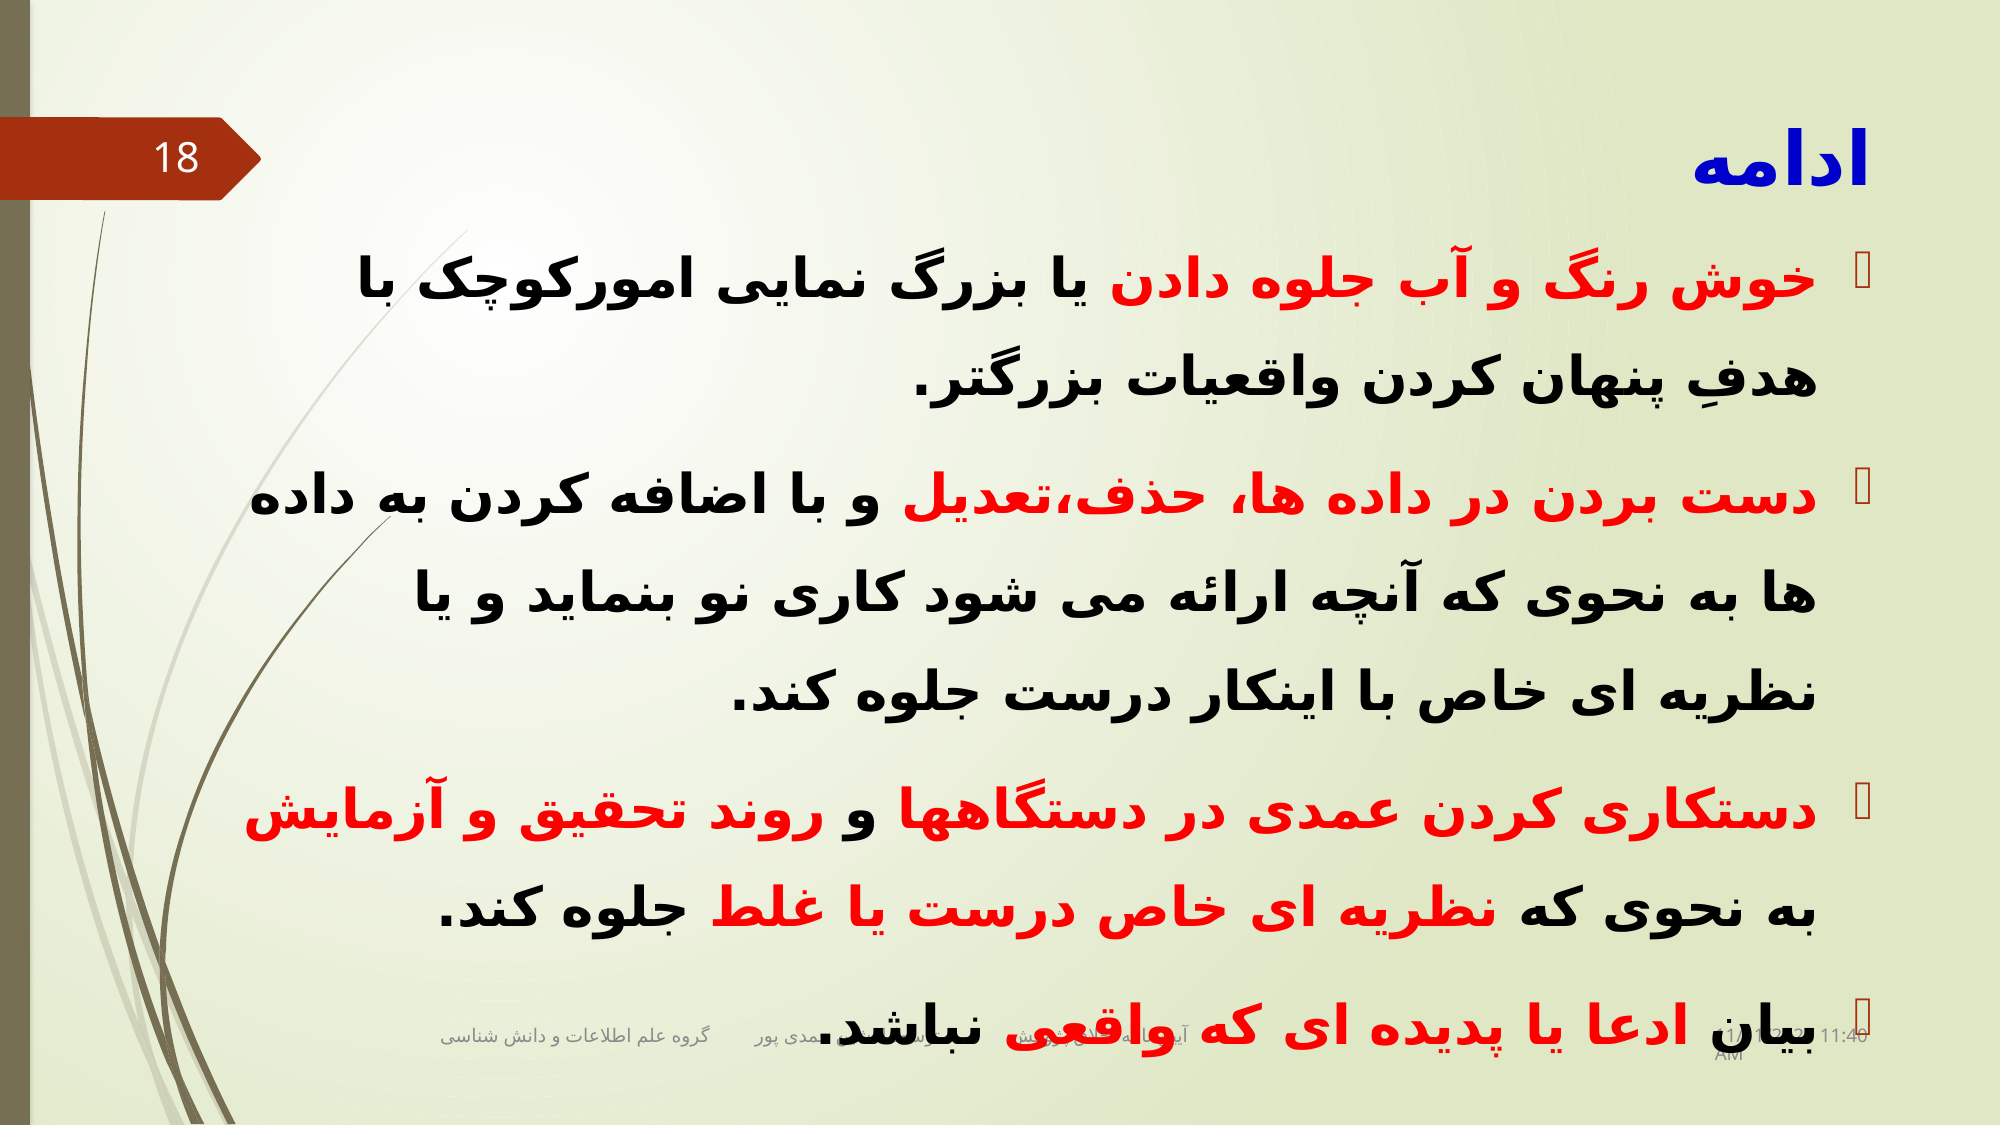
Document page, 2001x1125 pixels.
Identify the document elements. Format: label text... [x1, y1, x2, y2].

slide_number 18 [87, 129, 216, 190]
list خوش رنگ و آب جلوه دادن یا بزرگ نمایی امورکوچک با هدفِ پنهان کردن واقعیات بزرگتر. دست بردن در داده ها، حذف،تعدیل و با اضافه کردن به داده ها به نحوی که آنچه ارائه می شود کاری نو بنماید و یا نظریه ای خاص با اینکار درست جلوه کند. دستکاری کردن عمدی در دستگاهها و روند تحقیق و آزمایش به نحوی که نظریه ای خاص درست یا غلط جلوه کند. بیان ادعا یا پدیده ای که واقعی نباشد. [220, 202, 1888, 1080]
footer آیین نامه اخلاق پژوهش توسط افشین حمدی پور گروه علم اطلاعات و دانش شناسی [424, 1006, 1675, 1067]
slide_number 17 دسامبر 18 [1699, 1005, 1888, 1067]
title ادامه [425, 102, 1888, 202]
